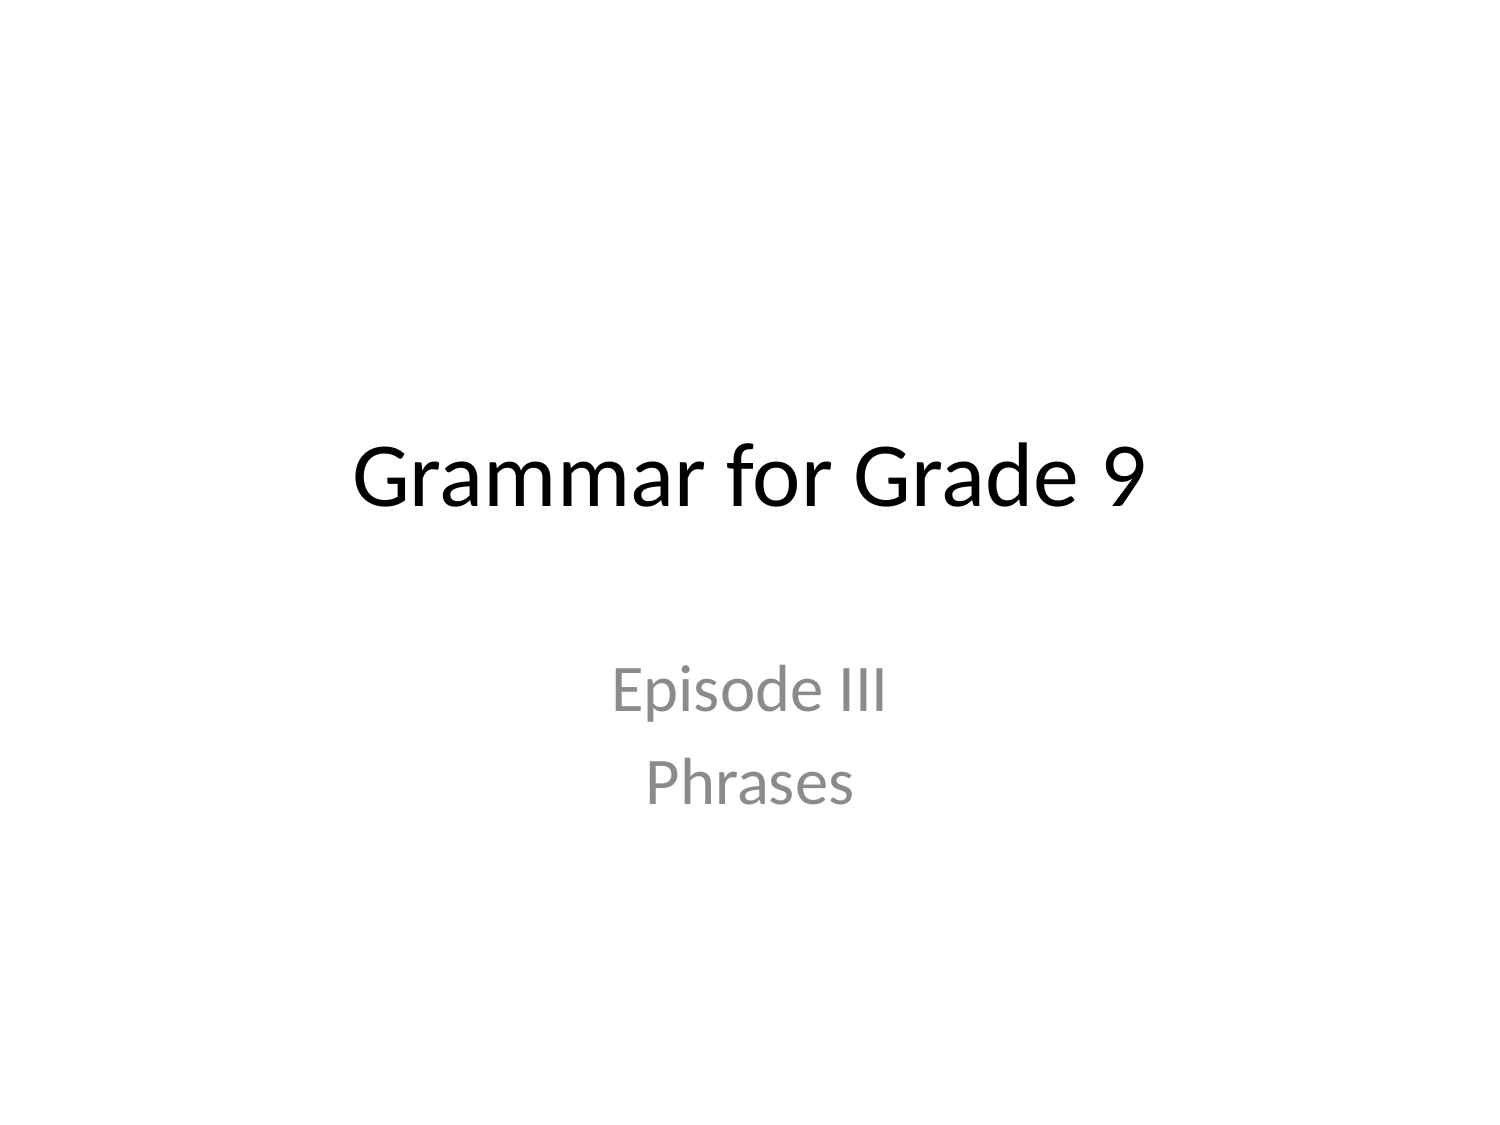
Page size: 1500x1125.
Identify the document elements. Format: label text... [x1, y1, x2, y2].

title Grammar for Grade 9 [112, 349, 1388, 591]
subtitle Episode III Phrases [225, 637, 1275, 925]
